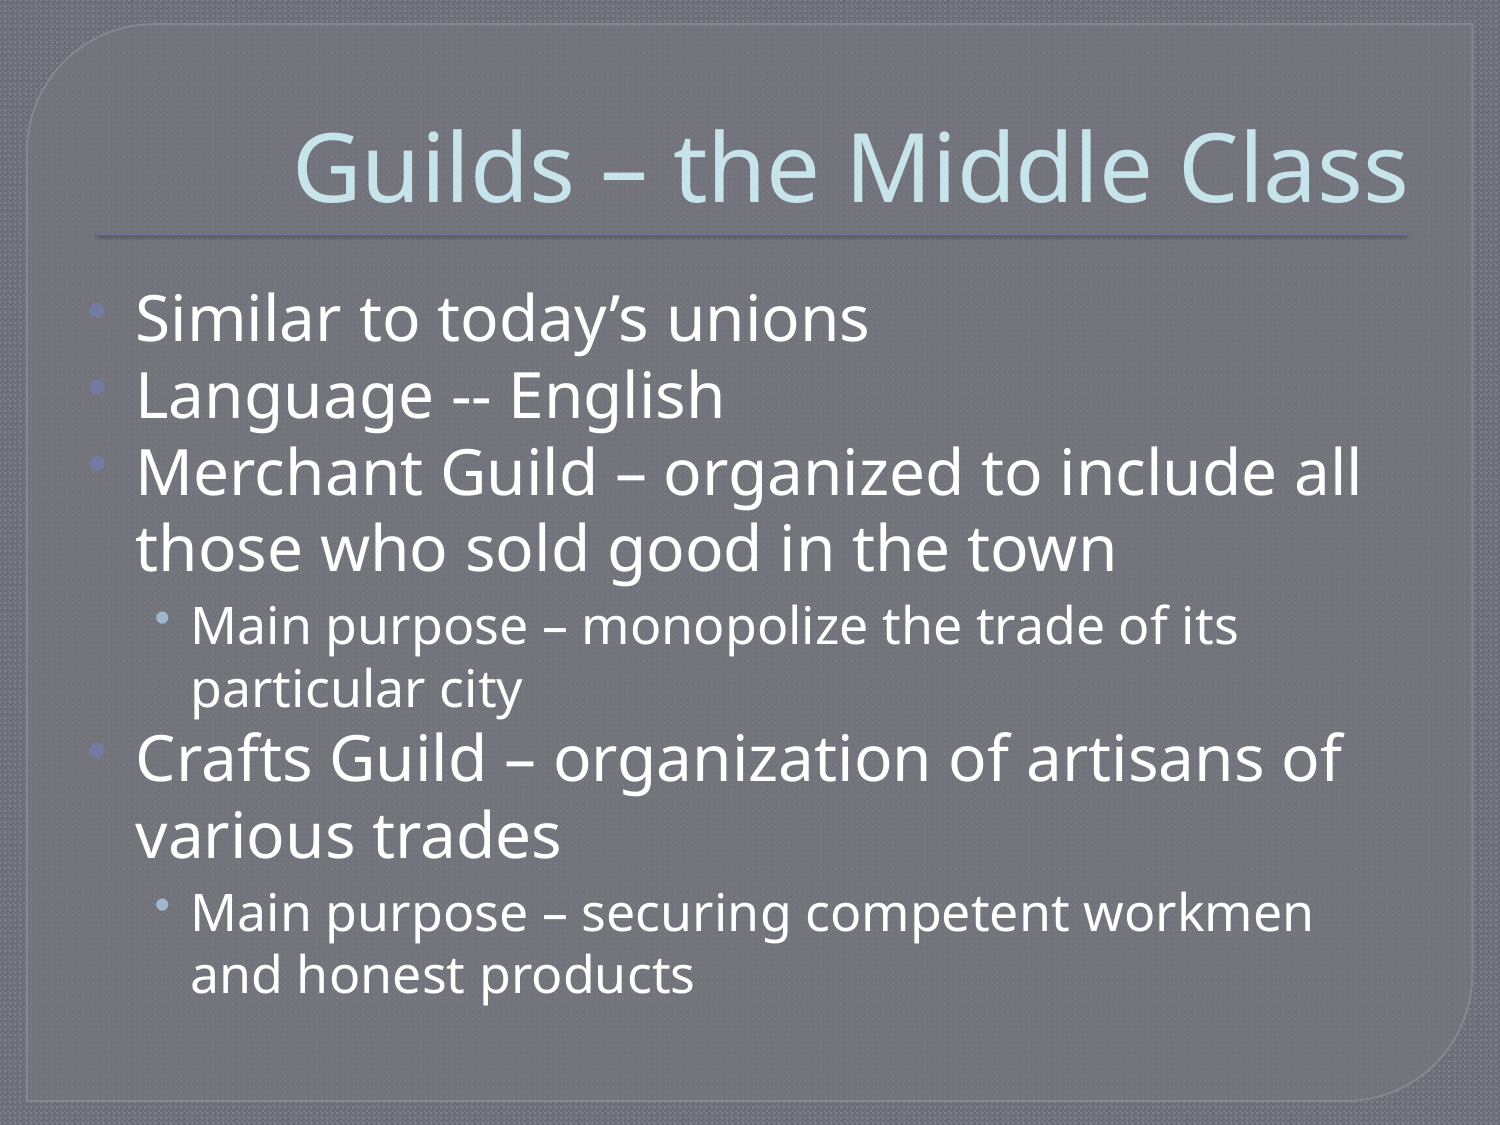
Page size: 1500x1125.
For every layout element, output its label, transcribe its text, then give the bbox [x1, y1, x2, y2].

list Similar to today’s unions Language -- English Merchant Guild – organized to include all those who sold good in the town Main purpose – monopolize the trade of its particular city Crafts Guild – organization of artisans of various trades Main purpose – securing competent workmen and honest products [75, 270, 1425, 1013]
title Guilds – the Middle Class [75, 41, 1425, 230]
